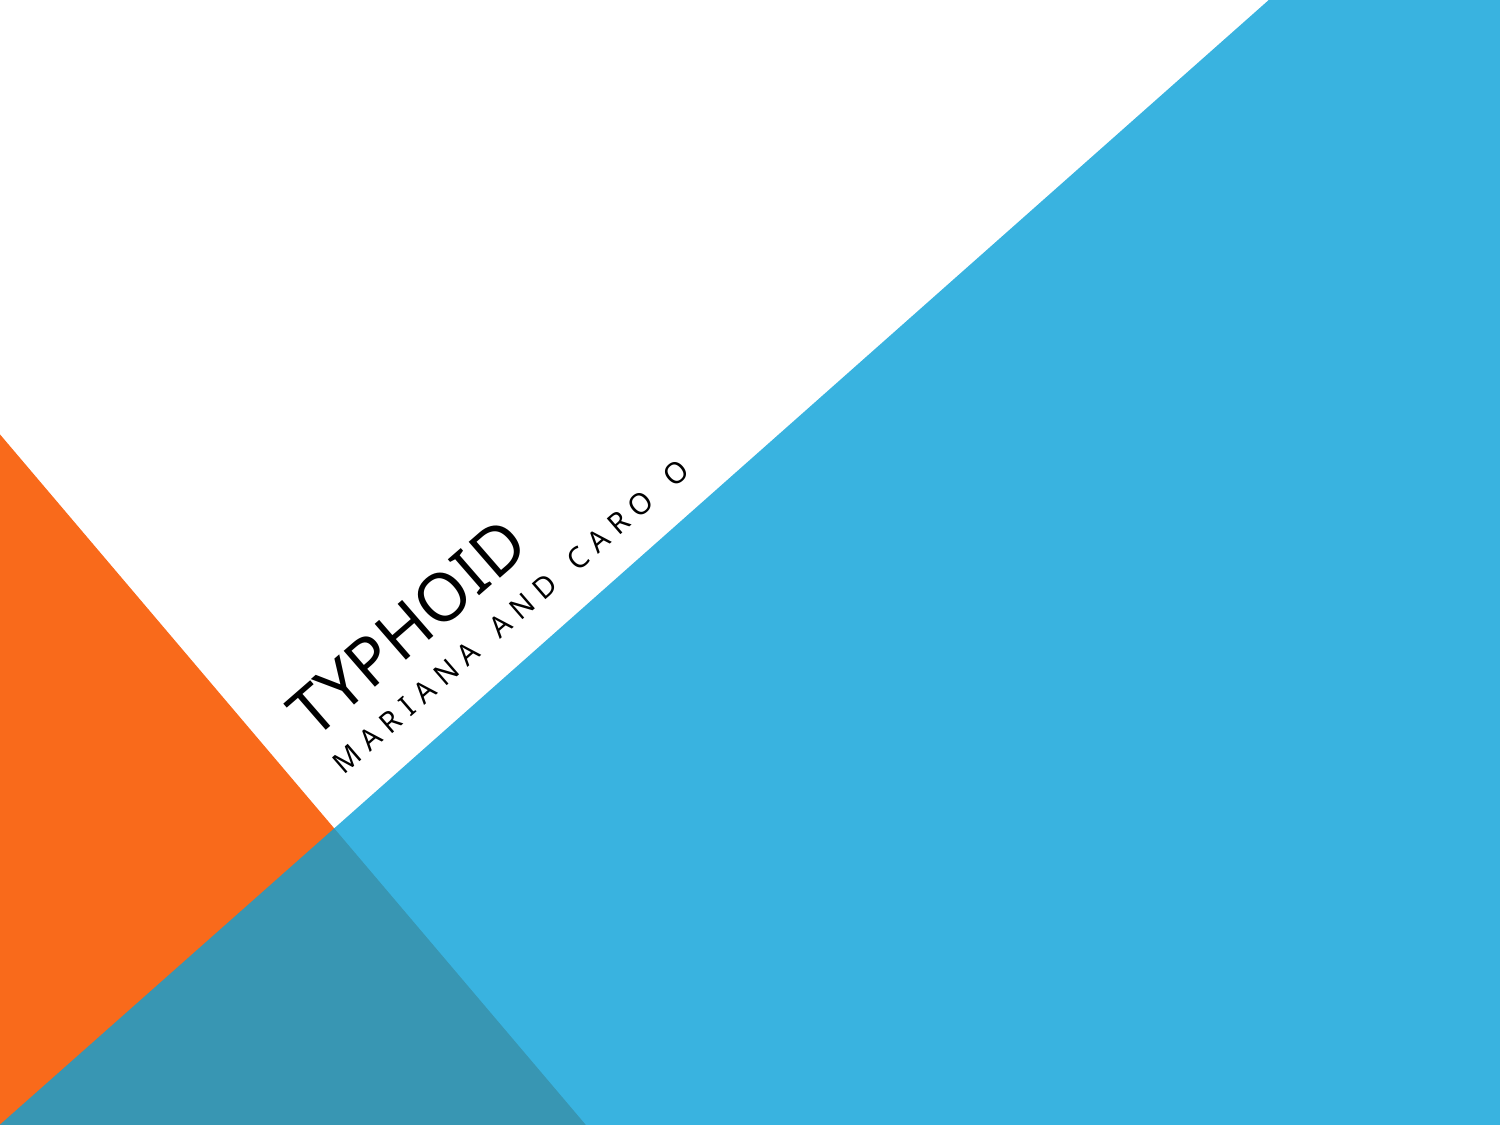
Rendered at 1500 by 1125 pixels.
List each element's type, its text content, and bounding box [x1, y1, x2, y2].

title Typhoid [182, 4, 1012, 761]
subtitle Mariana and Caro O [312, 61, 1154, 804]
